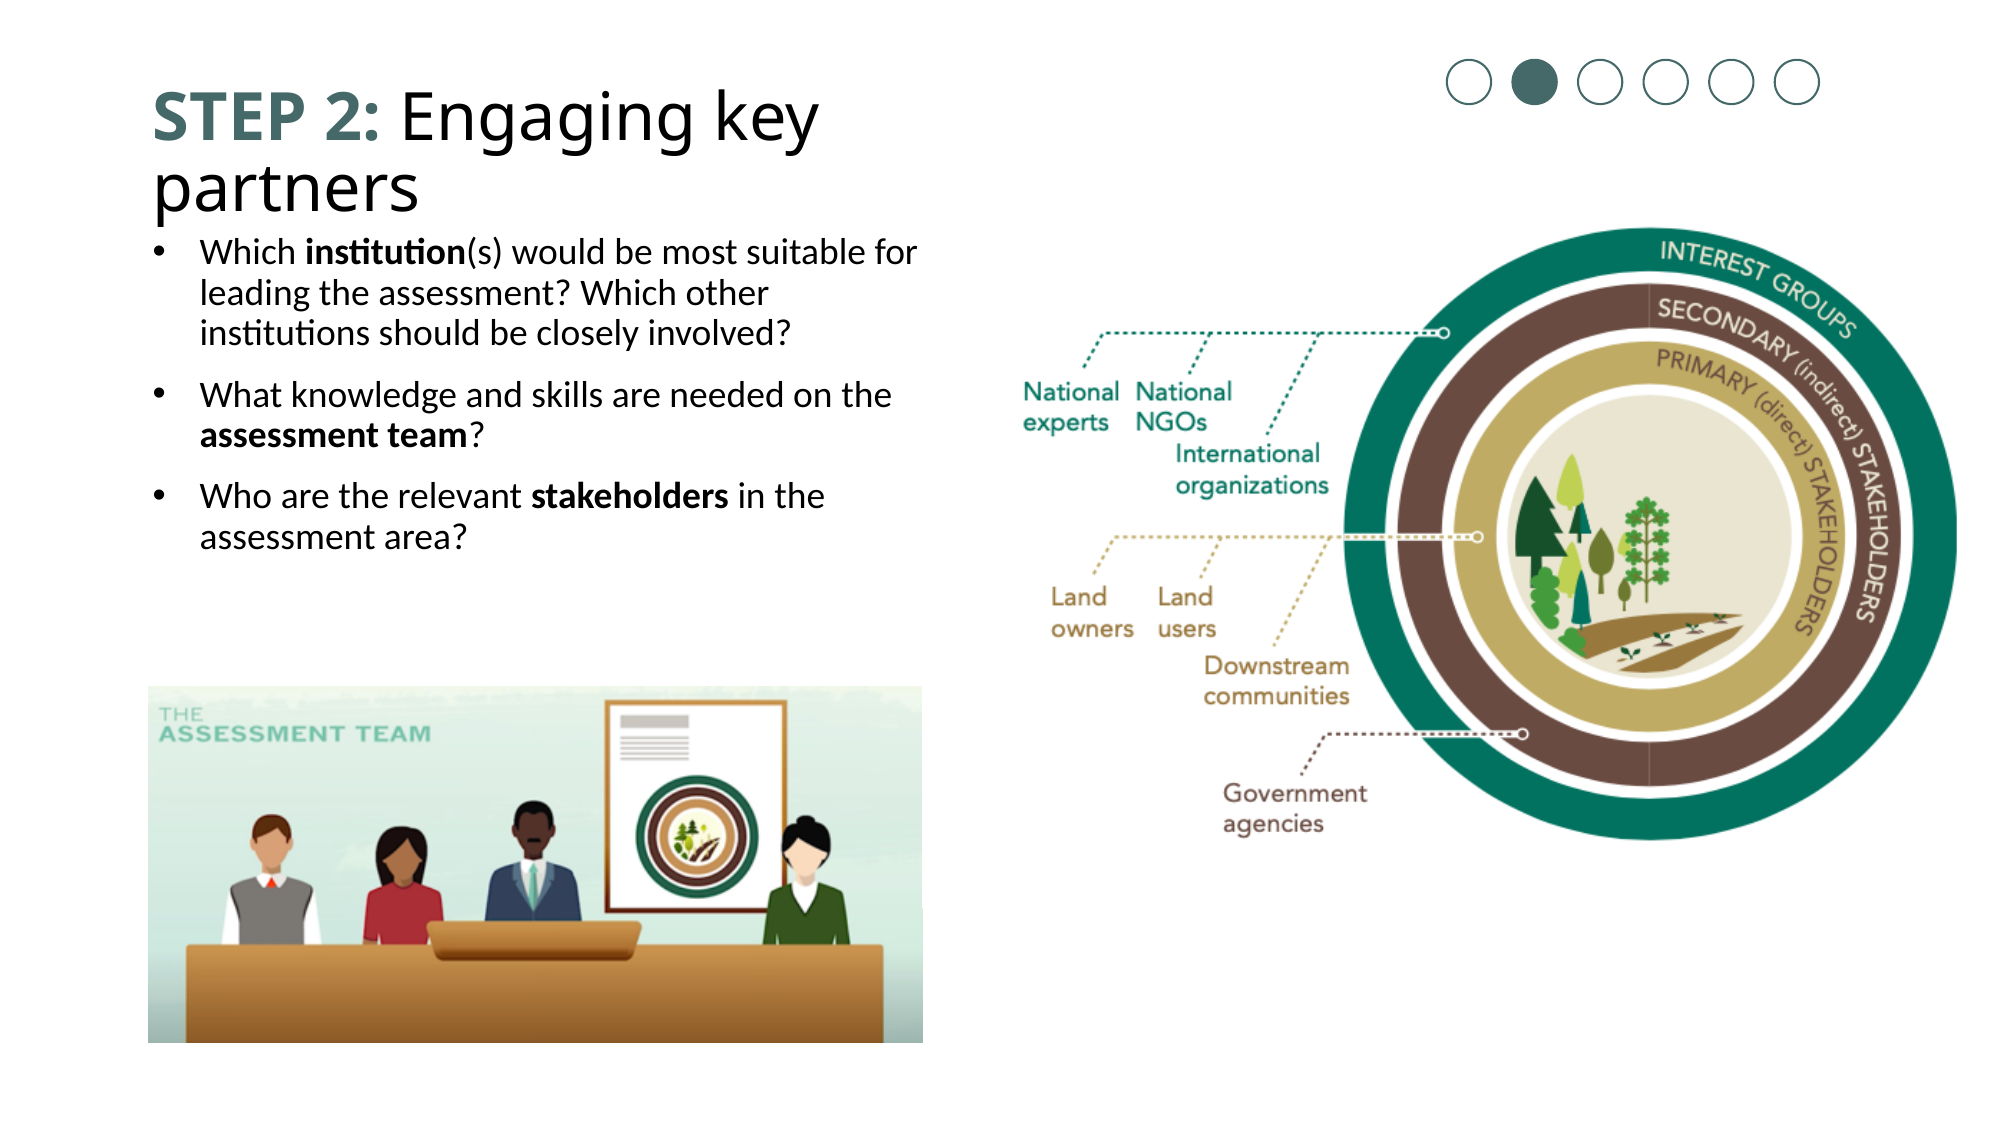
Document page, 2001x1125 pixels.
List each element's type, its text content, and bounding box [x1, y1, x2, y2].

title STEP 2: Engaging key partners [137, 75, 1046, 224]
list Which institution(s) would be most suitable for leading the assessment? Which other institutions should be closely involved? What knowledge and skills are needed on the assessment team? Who are the relevant stakeholders in the assessment area? [137, 224, 921, 851]
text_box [1446, 59, 1819, 105]
picture [921, 167, 2000, 908]
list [148, 686, 923, 1043]
